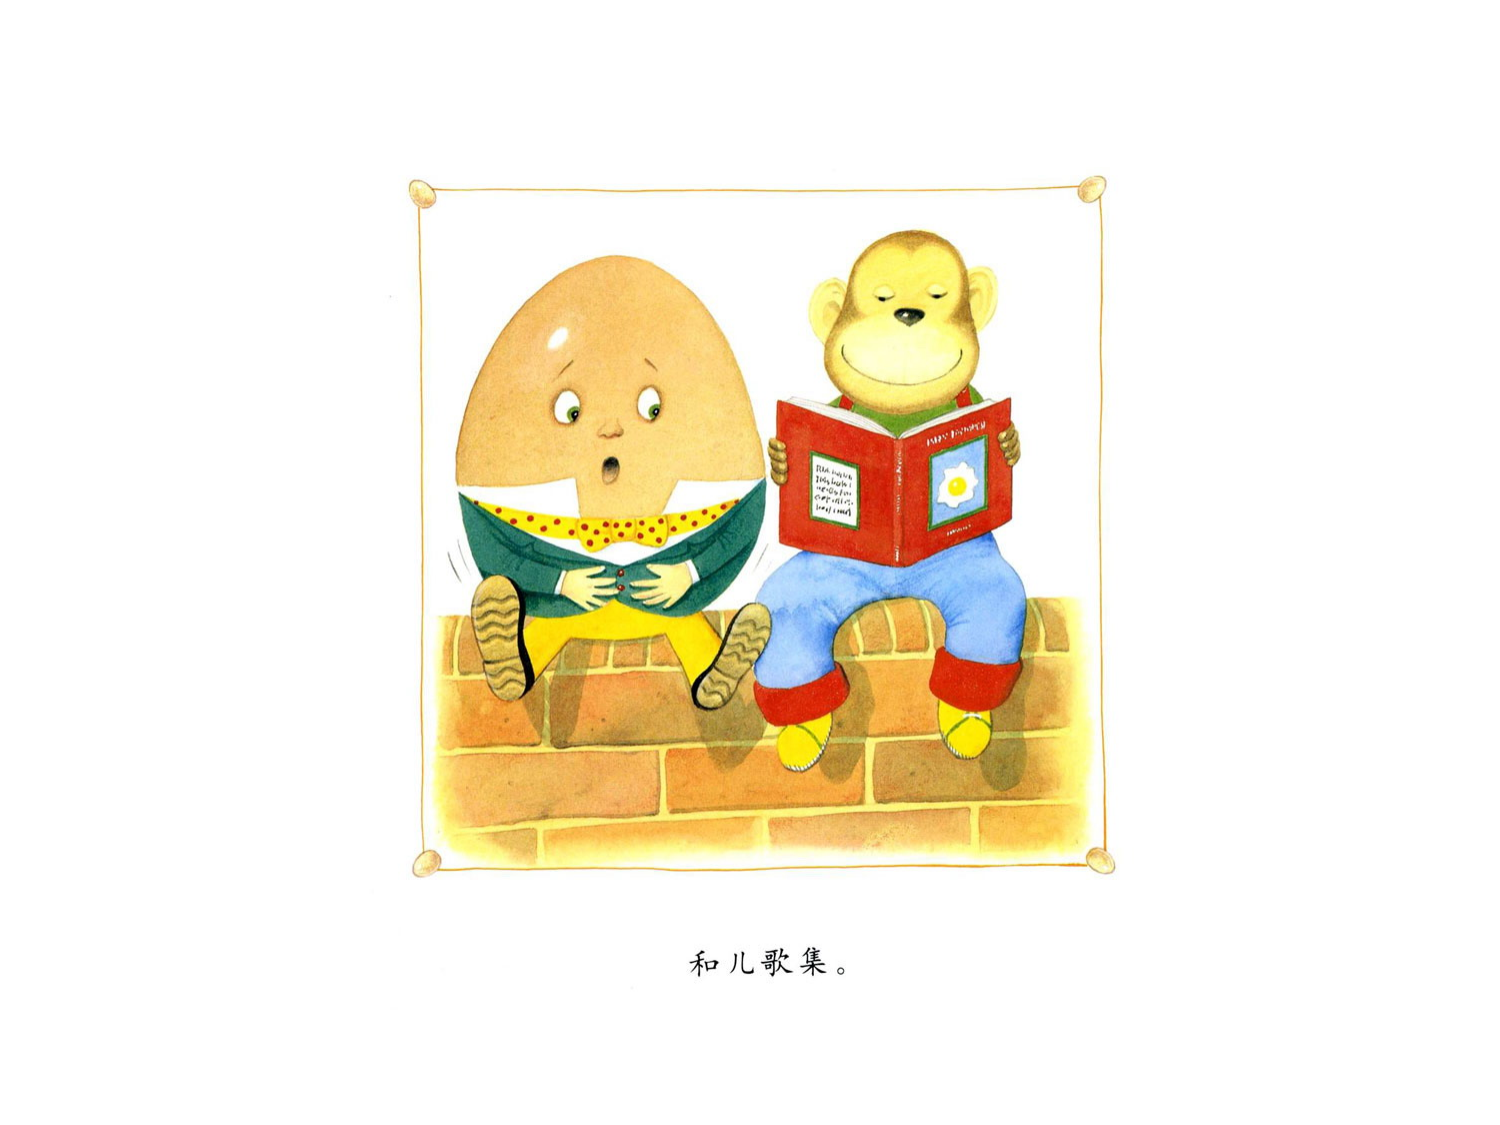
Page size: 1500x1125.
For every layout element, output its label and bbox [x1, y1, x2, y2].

picture [349, 87, 1151, 1038]
